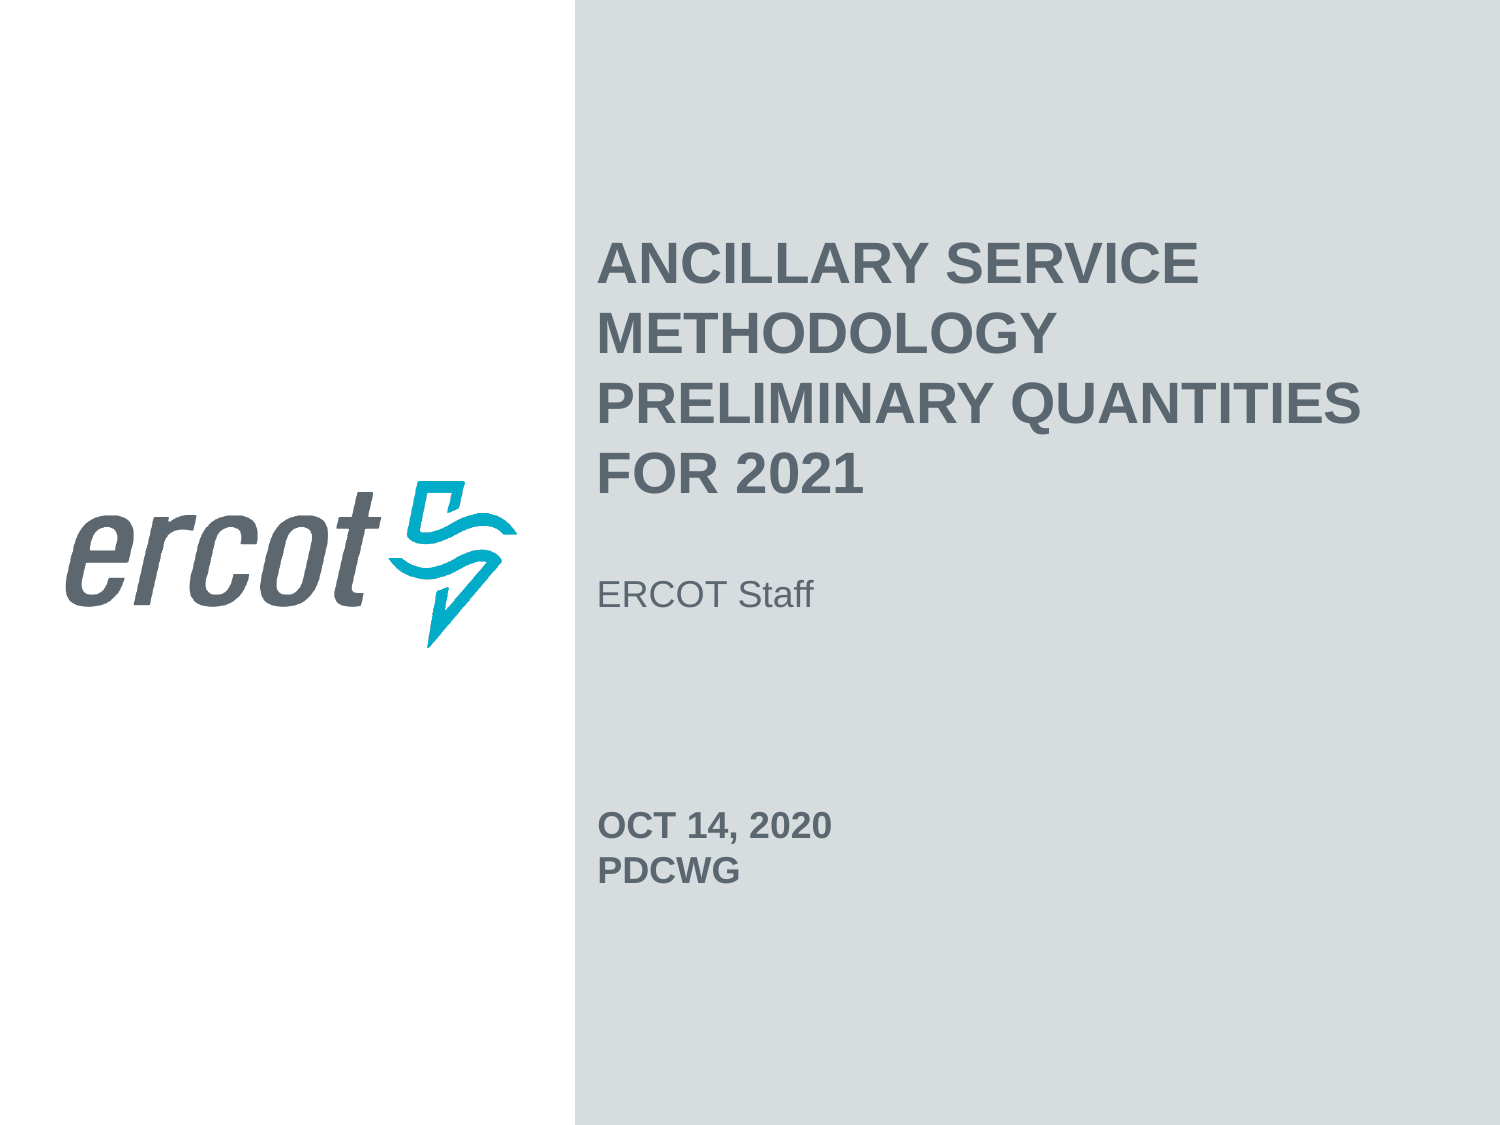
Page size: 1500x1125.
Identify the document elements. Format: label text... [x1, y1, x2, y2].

list Oct 14, 2020 PDCWG [582, 793, 1315, 900]
list ERCOT Staff [581, 562, 1315, 714]
picture [56, 471, 525, 654]
list Ancillary Service Methodology Preliminary Quantities For 2021 [581, 217, 1488, 596]
